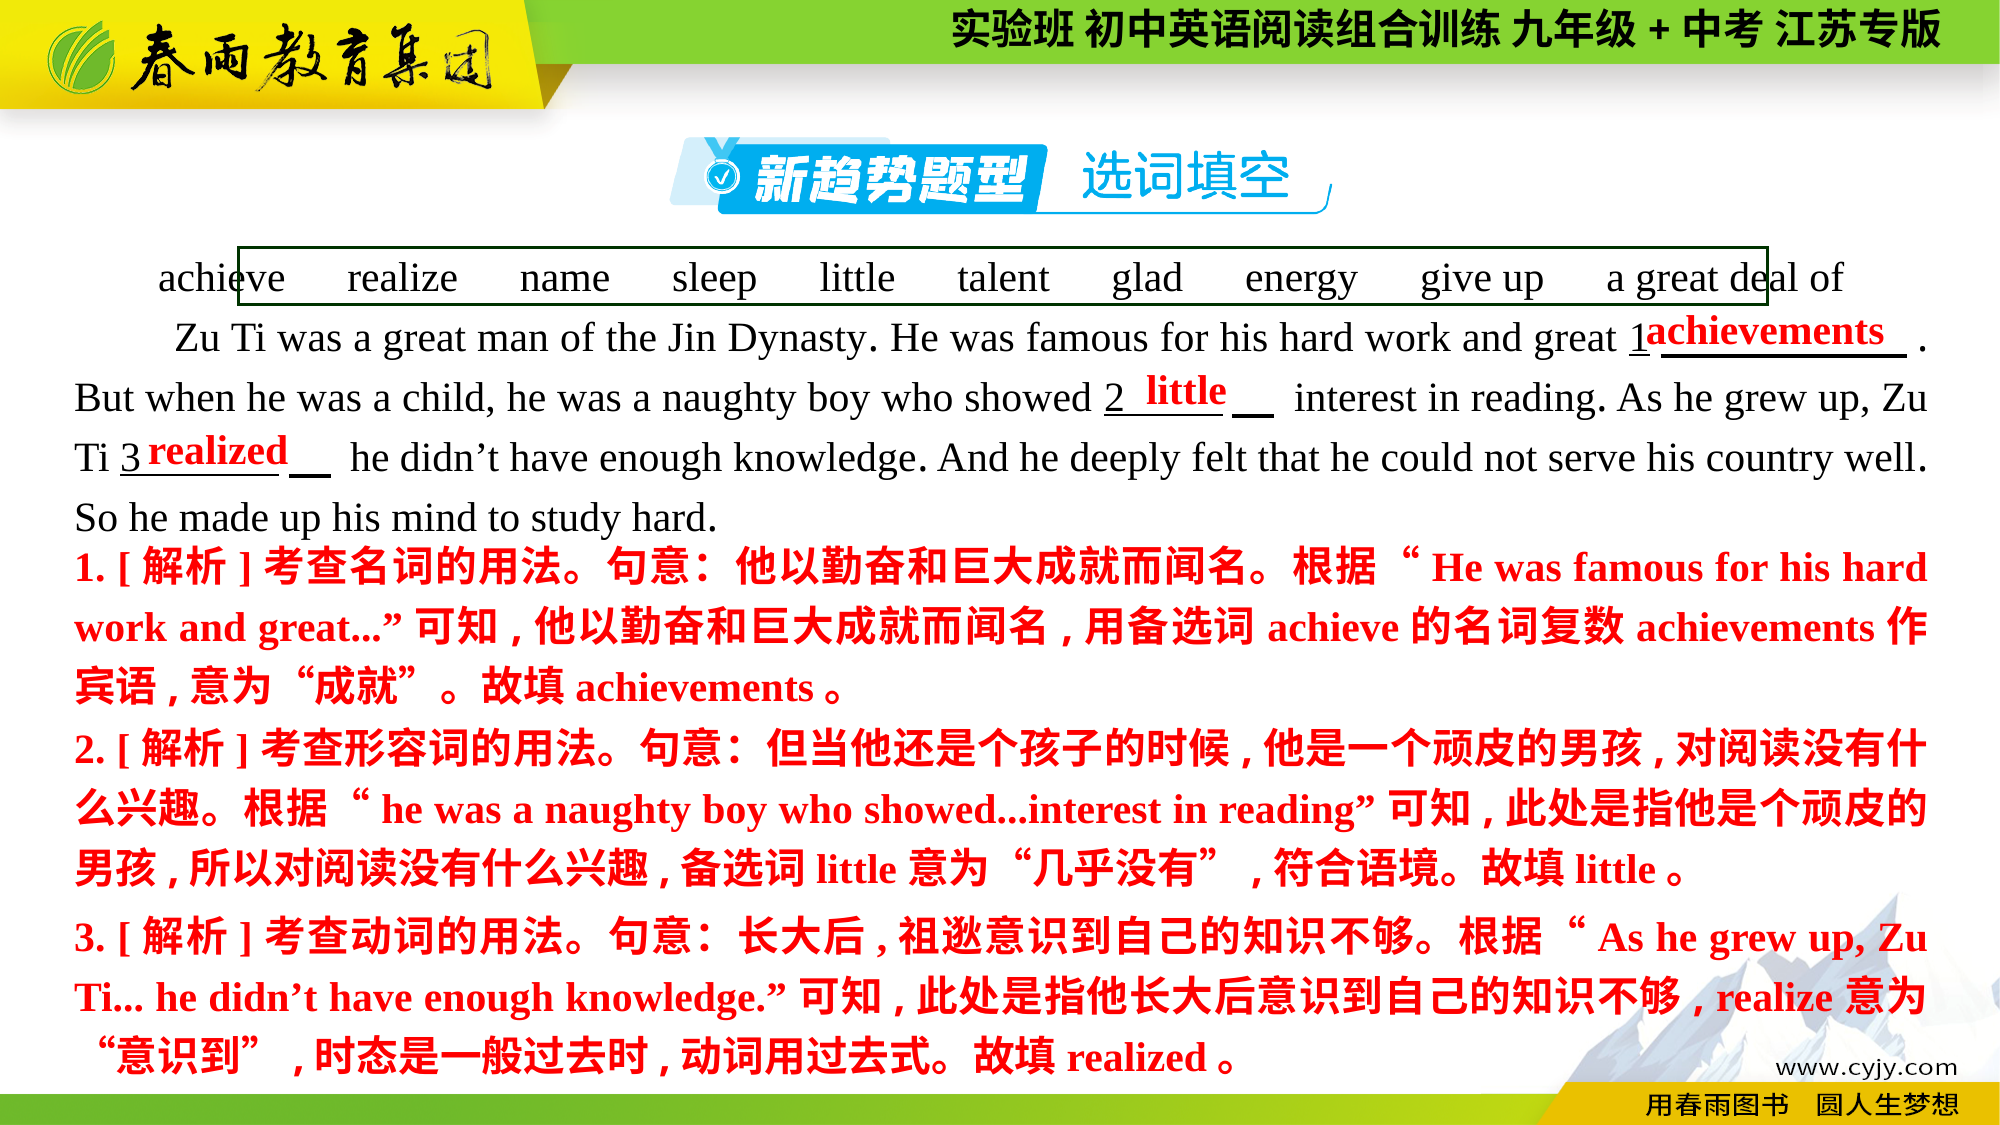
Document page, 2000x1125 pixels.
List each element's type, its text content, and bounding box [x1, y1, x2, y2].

text_box little [1131, 355, 1294, 421]
picture [0, 0, 2000, 1125]
text_box achievements [1631, 295, 1952, 361]
text_box 1. [解析]考查名词的用法。句意：他以勤奋和巨大成就而闻名。根据“He was famous for his hard work and great...”可知,他以勤奋和巨大成就而闻名,用备选词achieve的名词复数achievements作宾语,意为“成就”。故填achievements。 [59, 522, 1944, 704]
text_box realized [133, 415, 355, 481]
text_box 2. [解析]考查形容词的用法。句意：但当他还是个孩子的时候,他是一个顽皮的男孩,对阅读没有什么兴趣。根据“he was a naughty boy who showed...interest in reading”可知,此处是指他是个顽皮的男孩,所以对阅读没有什么兴趣,备选词little意为“几乎没有”,符合语境。故填little。 [59, 704, 1944, 892]
text_box [238, 247, 1768, 305]
text_box 3. [解析]考查动词的用法。句意：长大后,祖逖意识到自己的知识不够。根据“As he grew up, Zu Ti... he didn’t have enough knowledge.”可知,此处是指他长大后意识到自己的知识不够, realize意为“意识到”,时态是一般过去时,动词用过去式。故填realized。 [59, 892, 1944, 1088]
list achieve realize name sleep little talent glad energy give up a great deal of Zu Ti was a great man of the Jin Dynasty. He was famous for his hard work and great 1 . But when he was a child, he was a naughty boy who showed 2 interest in reading. As he grew up, Zu Ti 3 he didn’t have enough knowledge. And he deeply felt that he could not serve his country well. So he made up his mind to study hard. [59, 232, 1944, 522]
